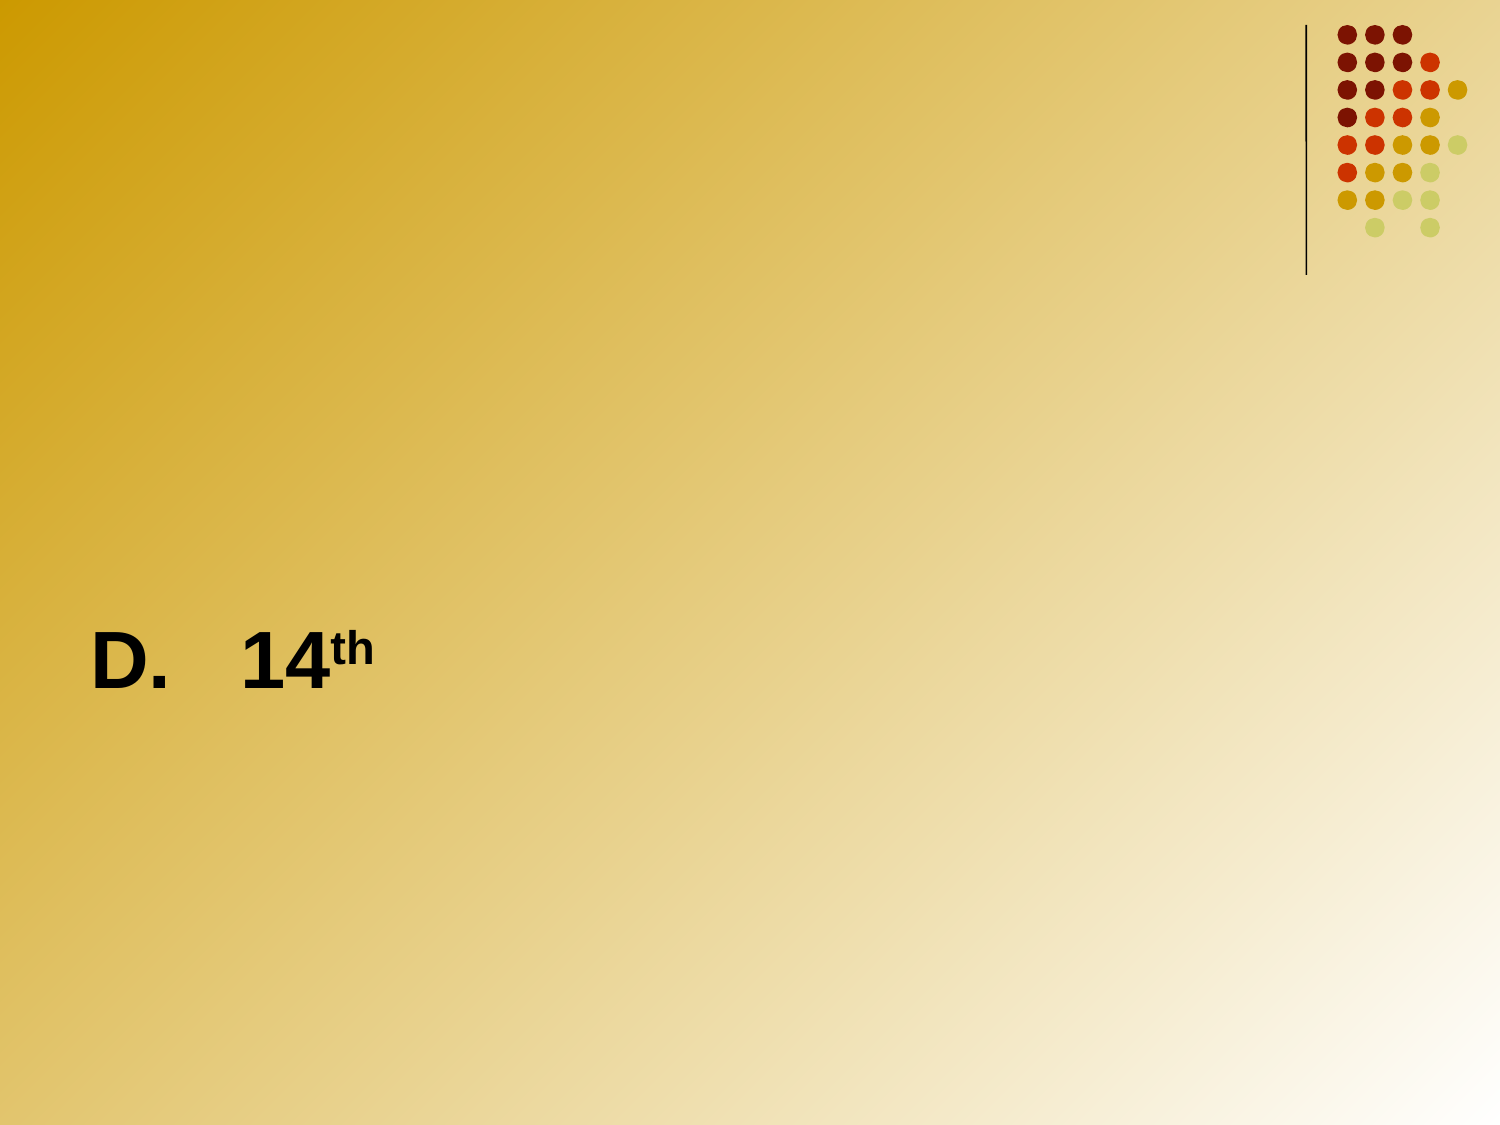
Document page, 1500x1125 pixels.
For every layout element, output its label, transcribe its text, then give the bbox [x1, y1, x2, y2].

title D. 14th [75, 500, 1313, 713]
